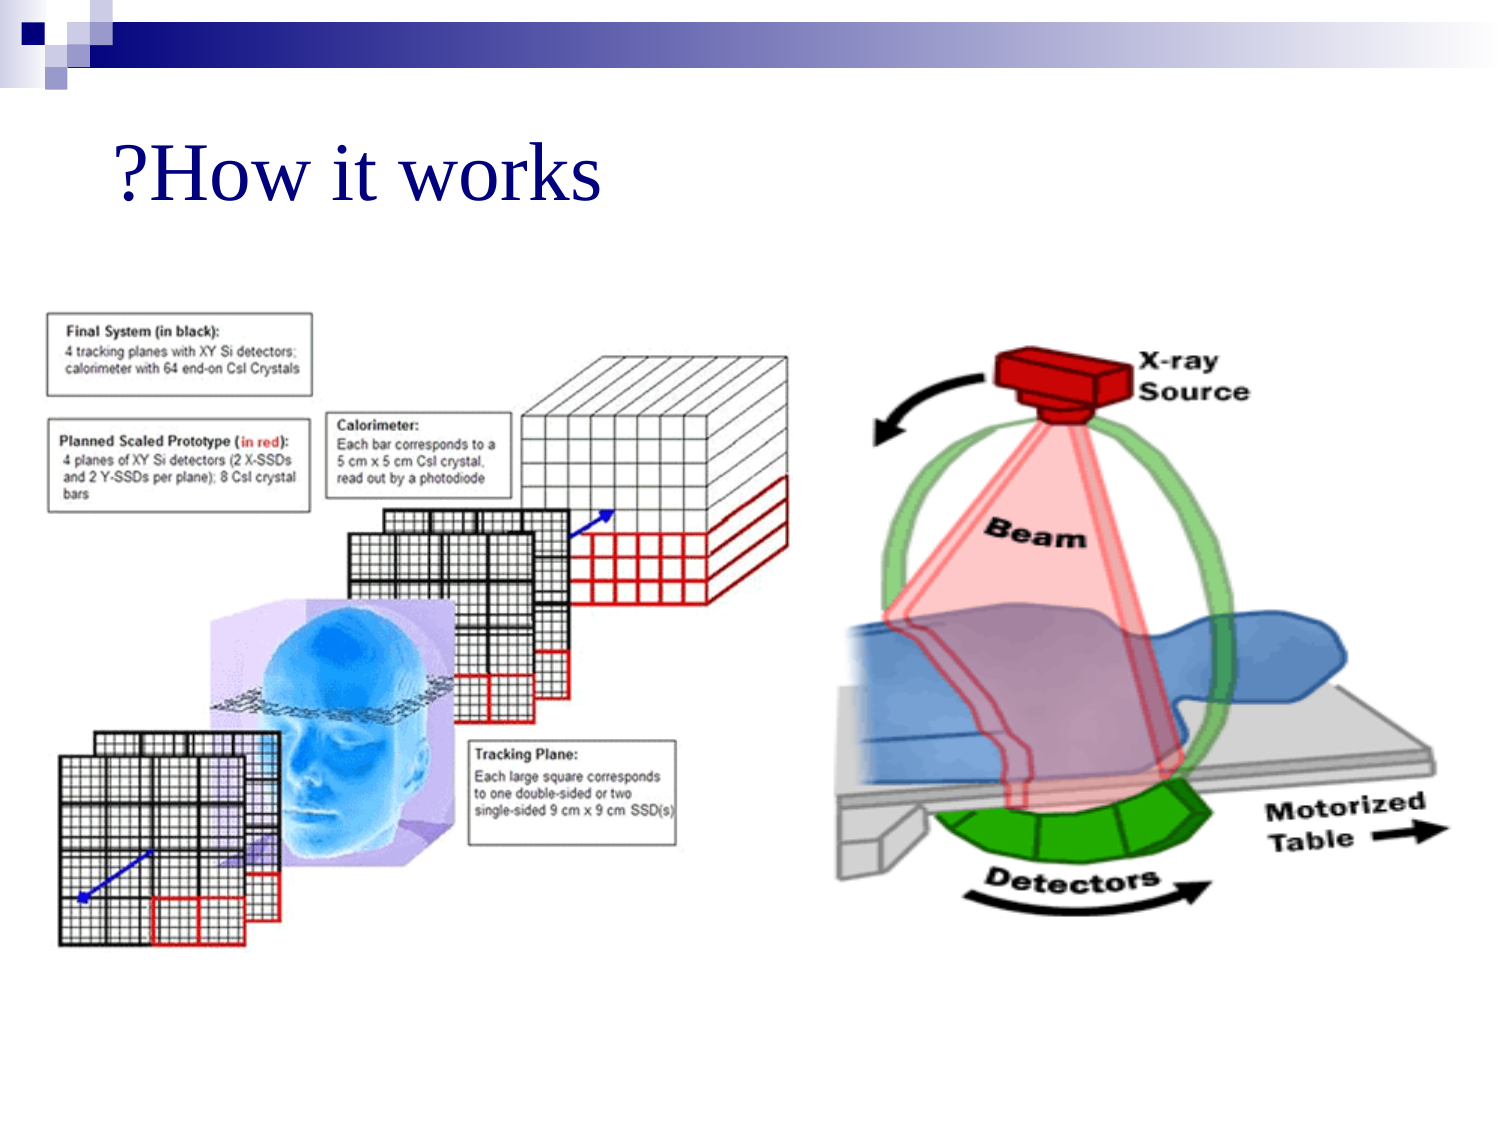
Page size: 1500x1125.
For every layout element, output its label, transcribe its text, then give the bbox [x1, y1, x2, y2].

title How it works? [76, 54, 1427, 280]
picture [41, 302, 793, 953]
picture [832, 337, 1471, 929]
